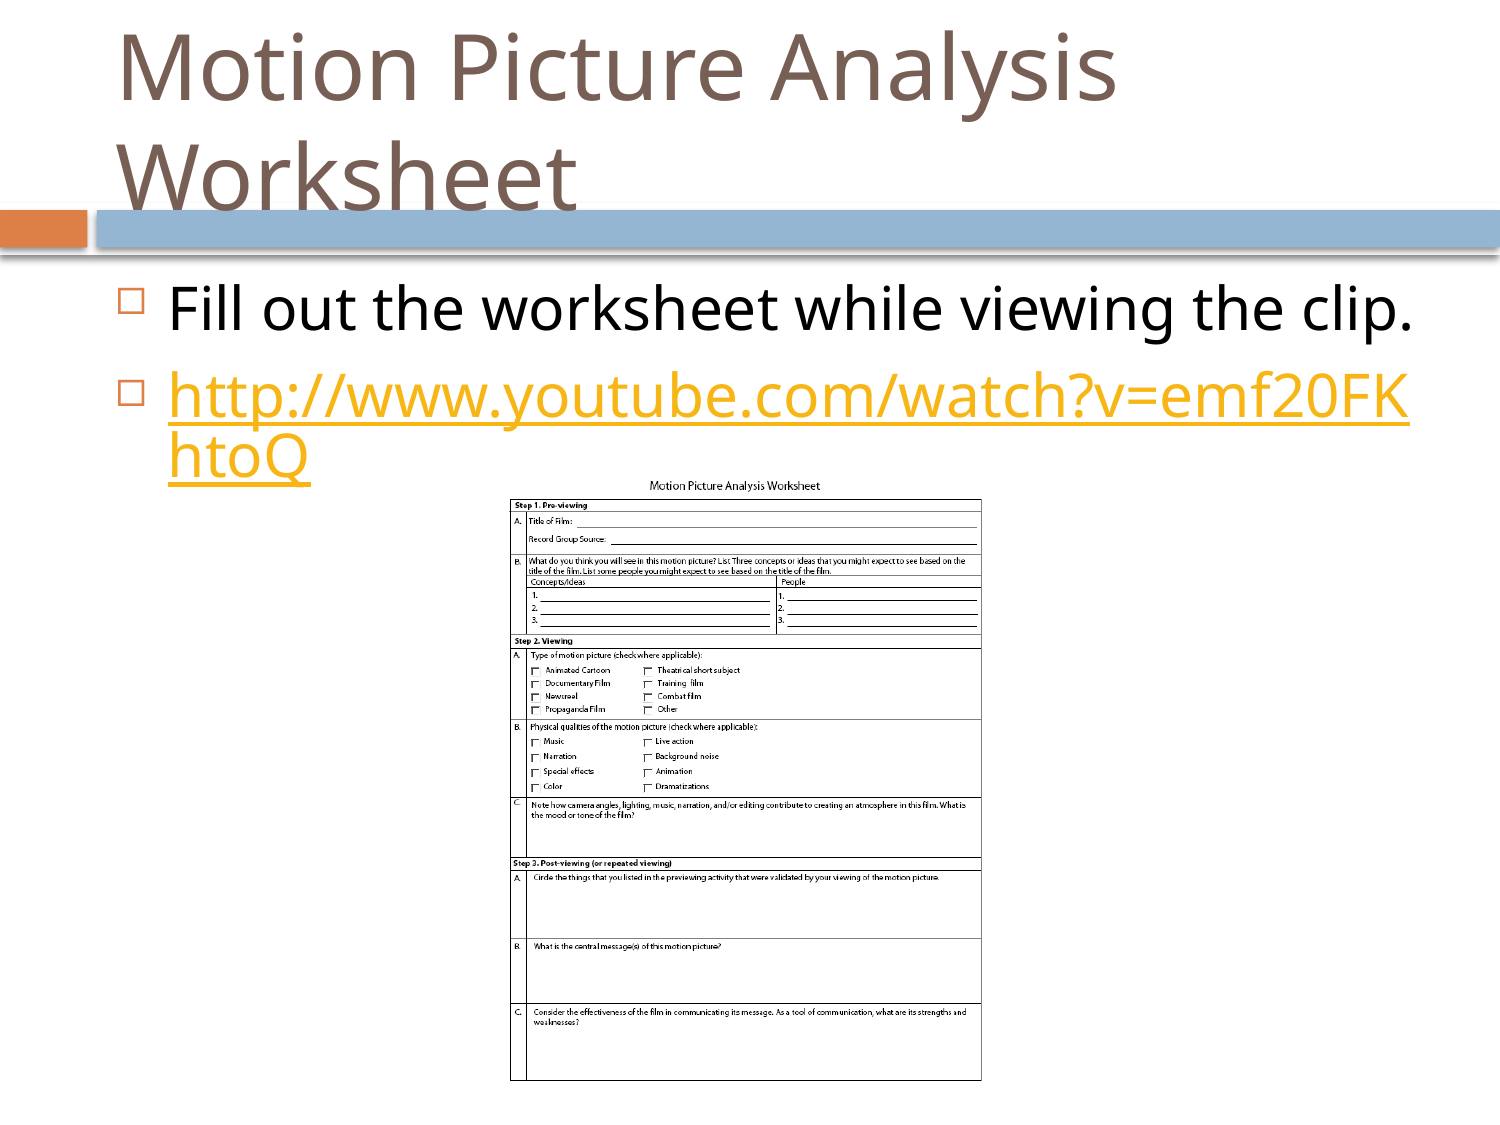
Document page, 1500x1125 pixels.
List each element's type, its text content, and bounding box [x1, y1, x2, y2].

list Fill out the worksheet while viewing the clip. http://www.youtube.com/watch?v=emf20FKhtoQ [100, 262, 1438, 1000]
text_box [487, 458, 1003, 1125]
title Motion Picture Analysis Worksheet [100, 37, 1438, 200]
